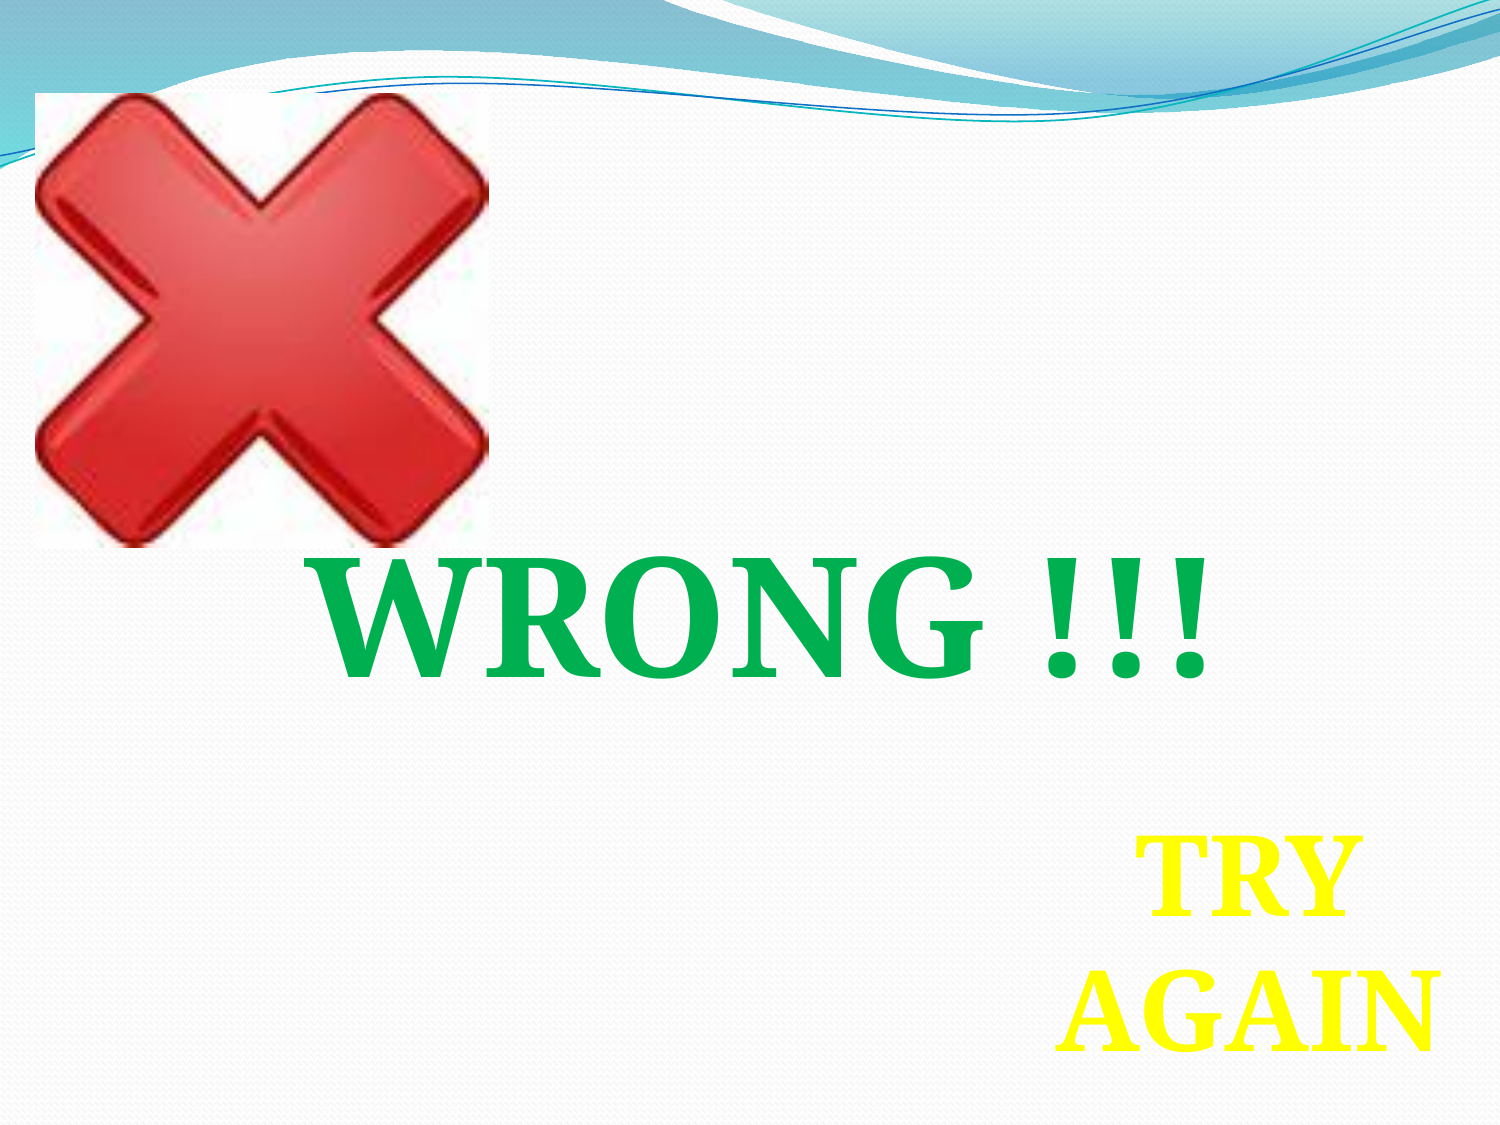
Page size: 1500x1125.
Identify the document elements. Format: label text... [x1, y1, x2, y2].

text_box WRONG !!! [289, 503, 1238, 719]
picture [34, 93, 490, 548]
text_box Try again. [1031, 796, 1468, 1125]
